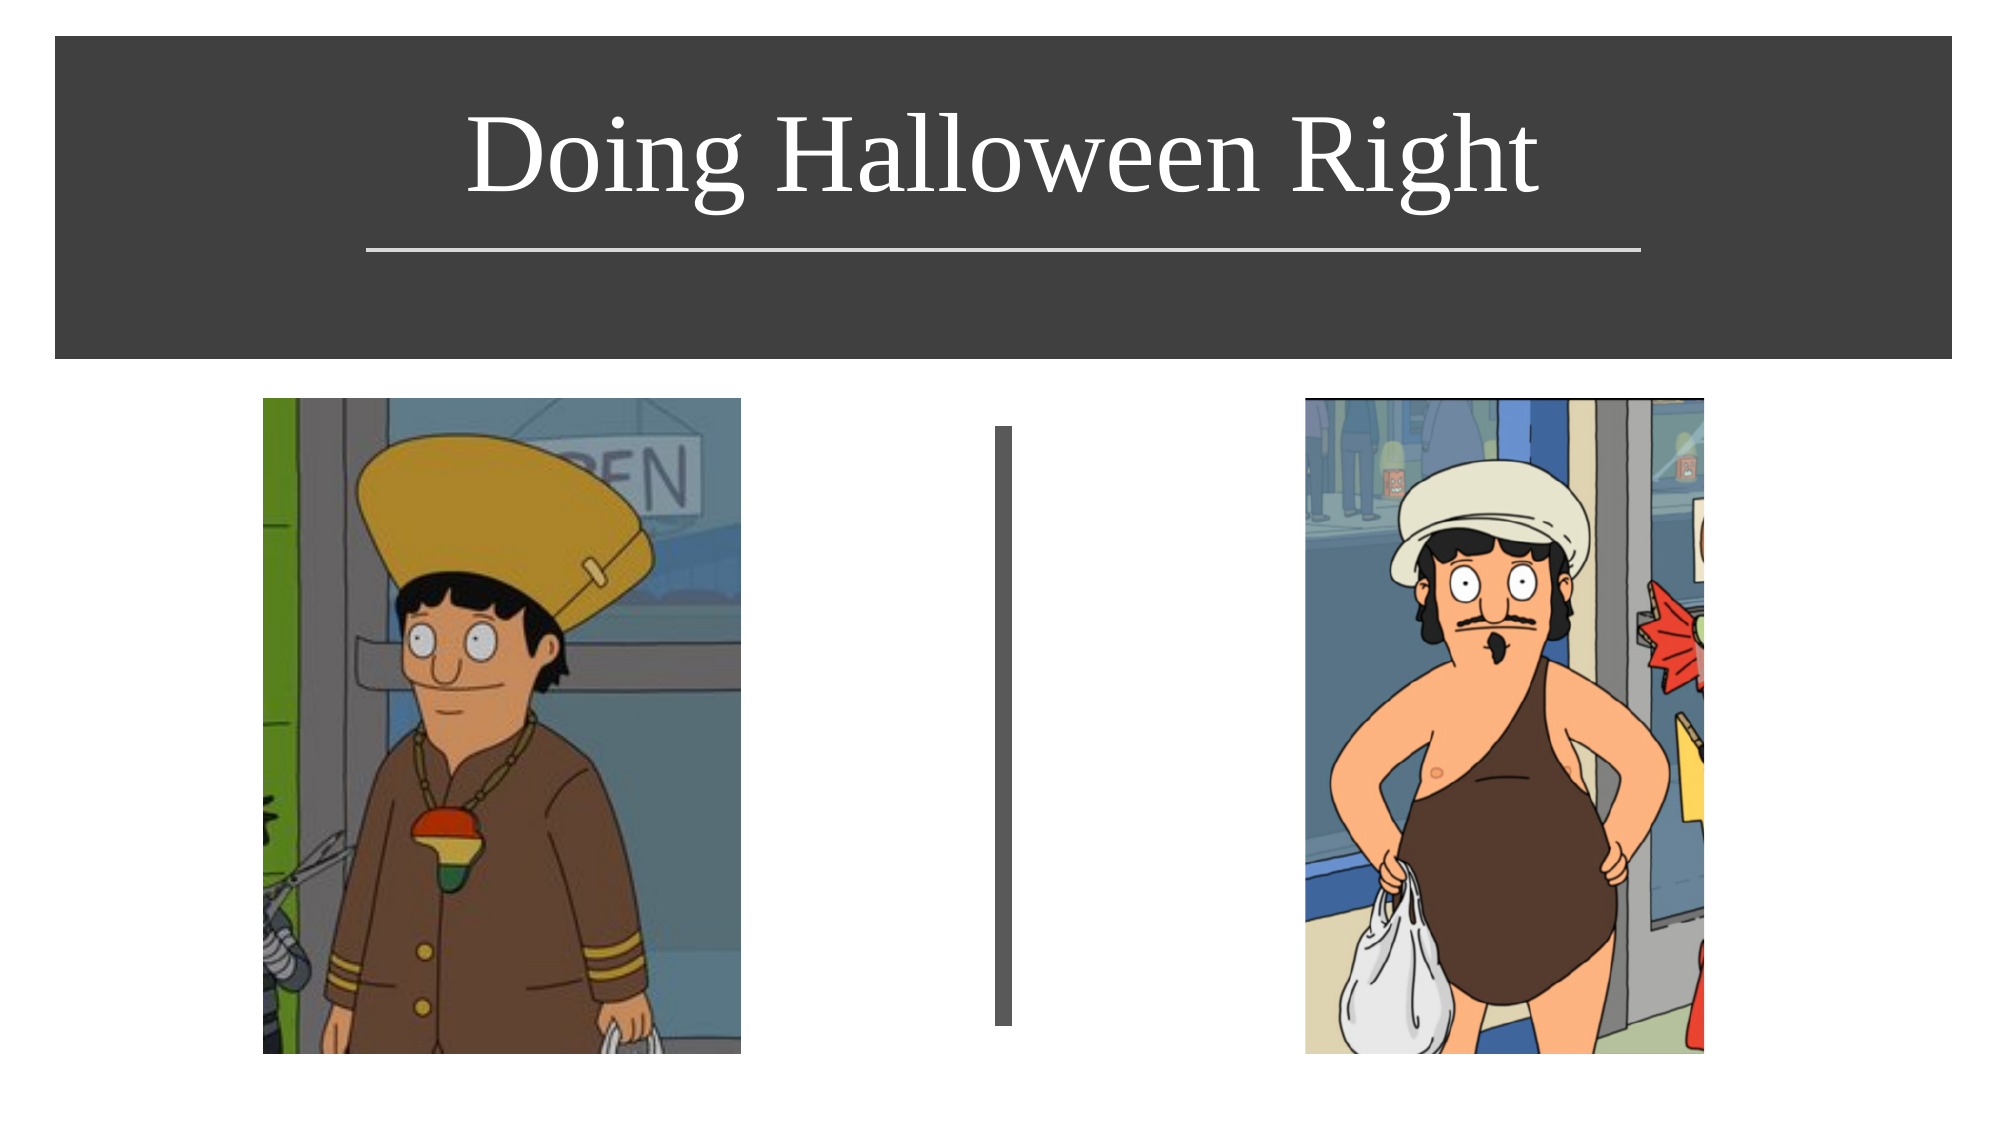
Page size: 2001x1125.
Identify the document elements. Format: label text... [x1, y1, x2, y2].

text_box [64, 45, 1942, 350]
picture [1305, 398, 1705, 1054]
picture [263, 398, 741, 1054]
title Doing Halloween Right [89, 71, 1917, 224]
